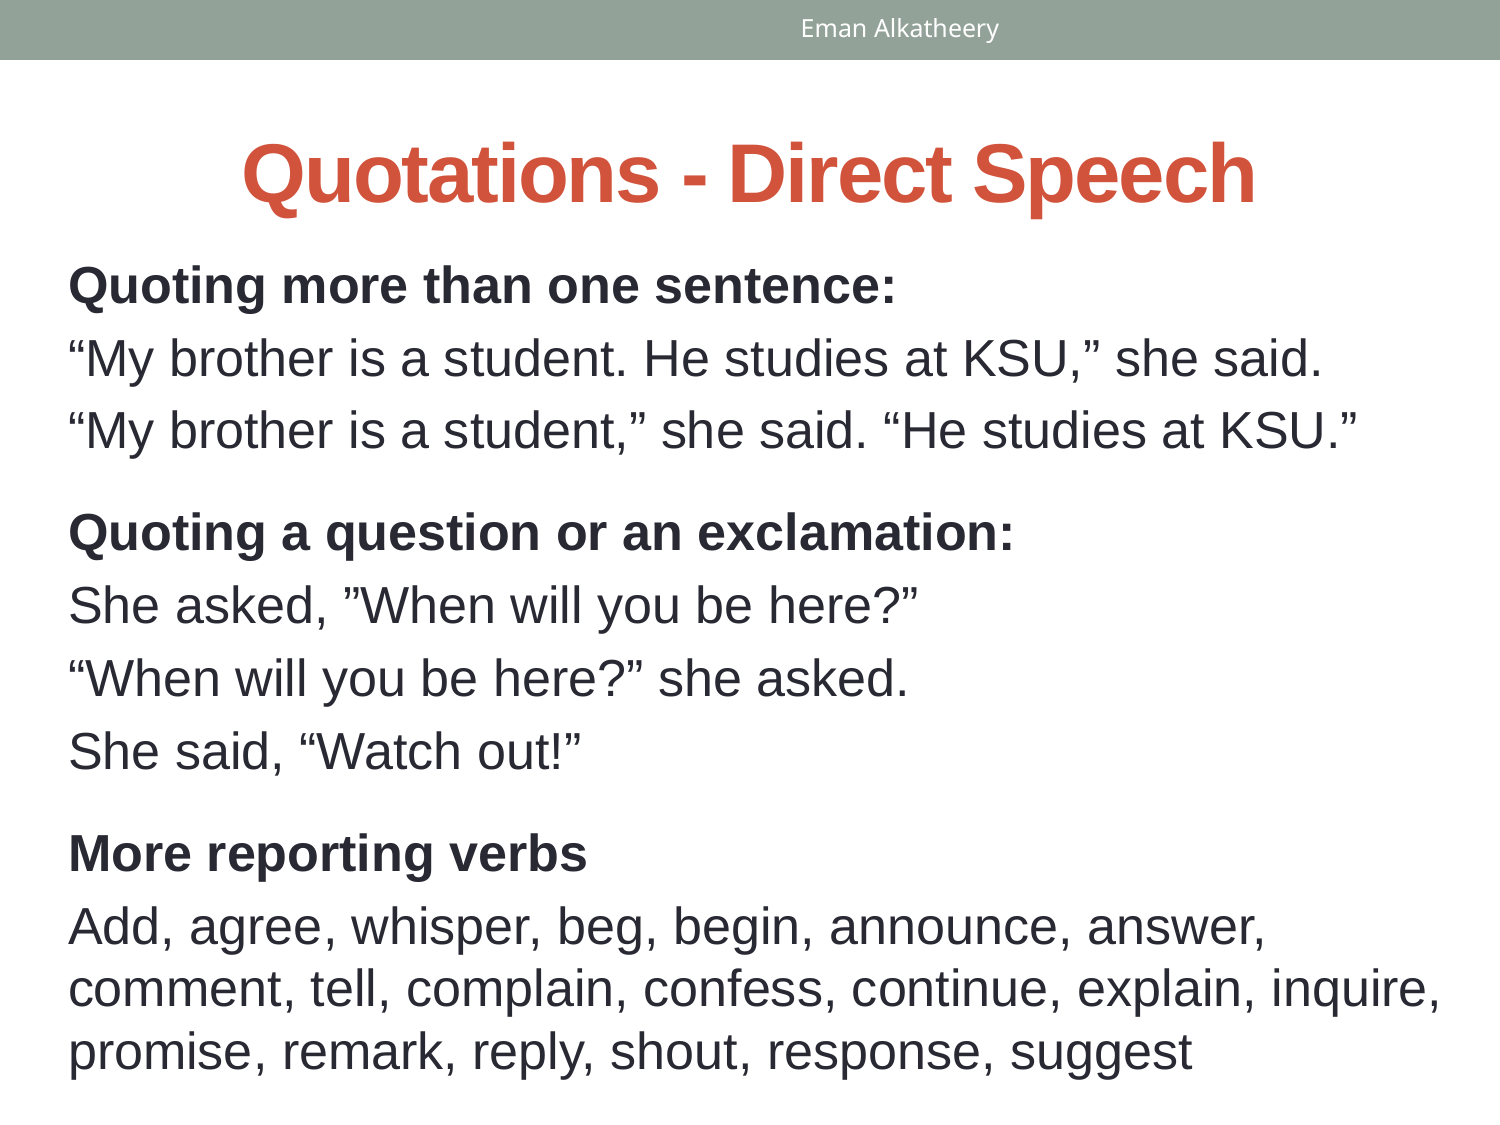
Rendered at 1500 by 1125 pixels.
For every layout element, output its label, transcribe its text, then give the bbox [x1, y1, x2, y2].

title Quotations - Direct Speech [75, 87, 1425, 243]
list Quoting more than one sentence: “My brother is a student. He studies at KSU,” she said. “My brother is a student,” she said. “He studies at KSU.” Quoting a question or an exclamation: She asked, ”When will you be here?” “When will you be here?” she asked. She said, “Watch out!” More reporting verbs Add, agree, whisper, beg, begin, announce, answer, comment, tell, complain, confess, continue, explain, inquire, promise, remark, reply, shout, response, suggest [53, 243, 1495, 1083]
footer Eman Alkatheery [562, 3, 1238, 57]
